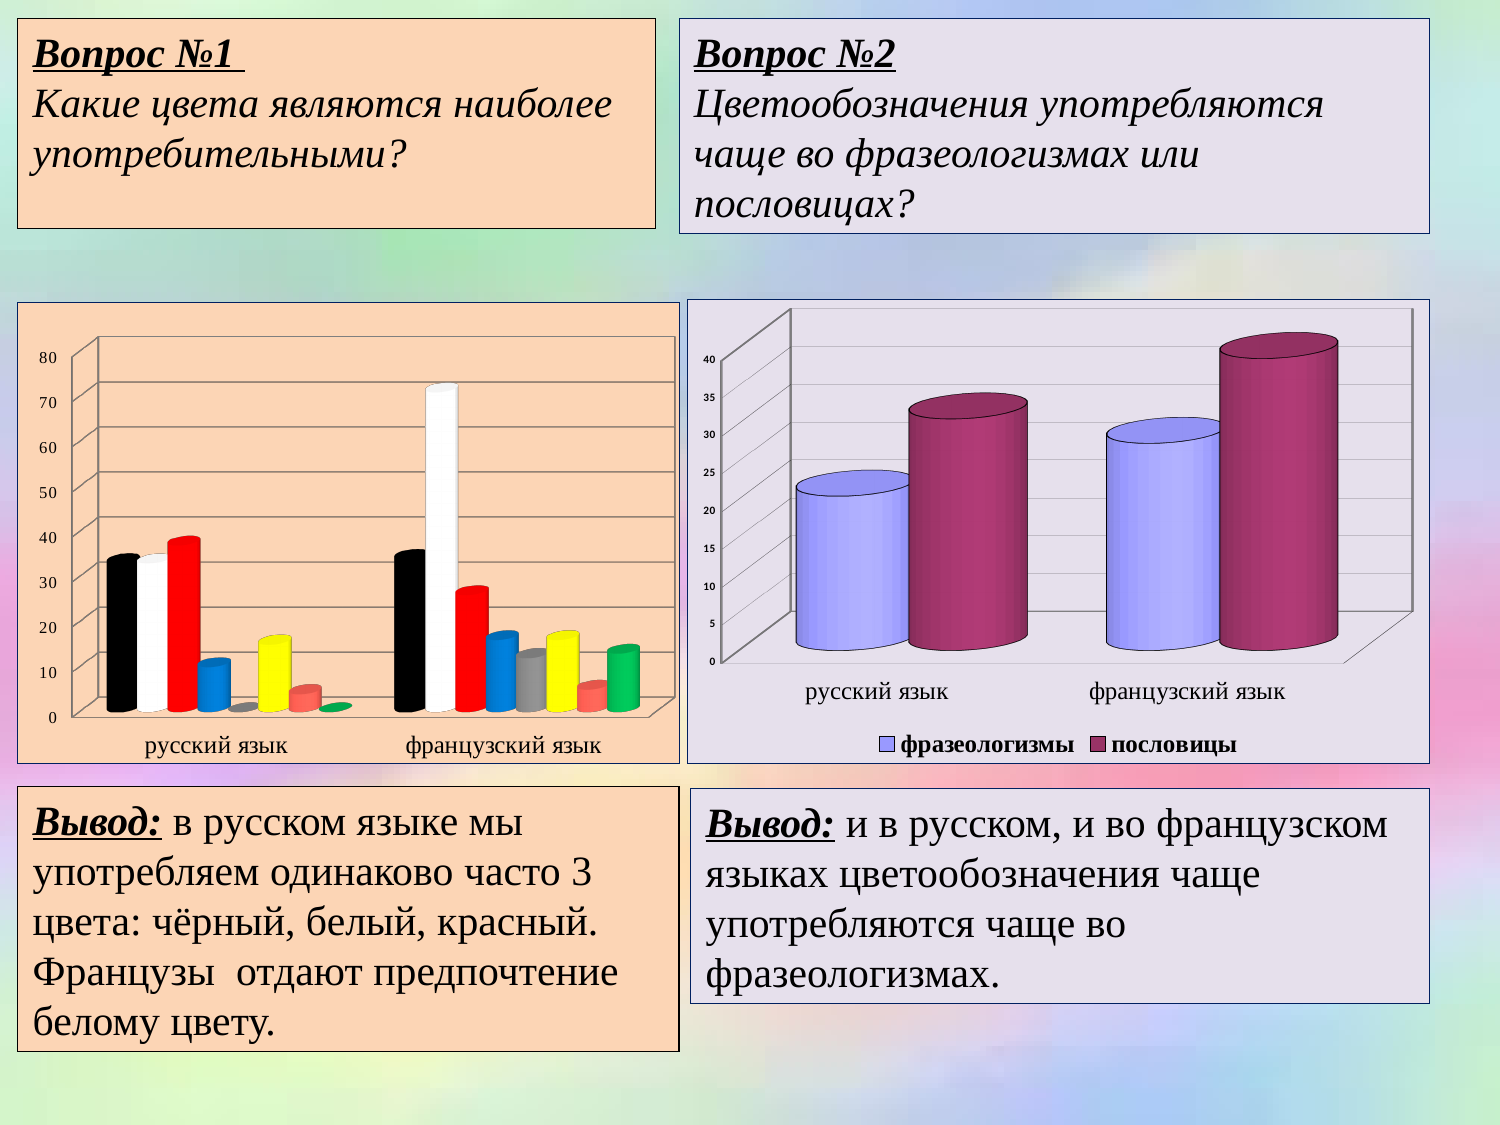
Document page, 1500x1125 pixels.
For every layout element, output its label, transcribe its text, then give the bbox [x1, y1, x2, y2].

text_box Вопрос №1 Какие цвета являются наиболее употребительными? [17, 18, 656, 229]
text_box Вопрос №2 Цветообозначения употребляются чаще во фразеологизмах или пословицах? [679, 18, 1430, 234]
chart [687, 298, 1430, 764]
chart [17, 302, 680, 764]
text_box Вывод: в русском языке мы употребляем одинаково часто 3 цвета: чёрный, белый, красный. Французы отдают предпочтение белому цвету. [17, 786, 680, 1052]
text_box Вывод: и в русском, и во французском языках цветообозначения чаще употребляются чаще во фразеологизмах. [690, 788, 1430, 1004]
picture [0, 1, 1500, 1125]
